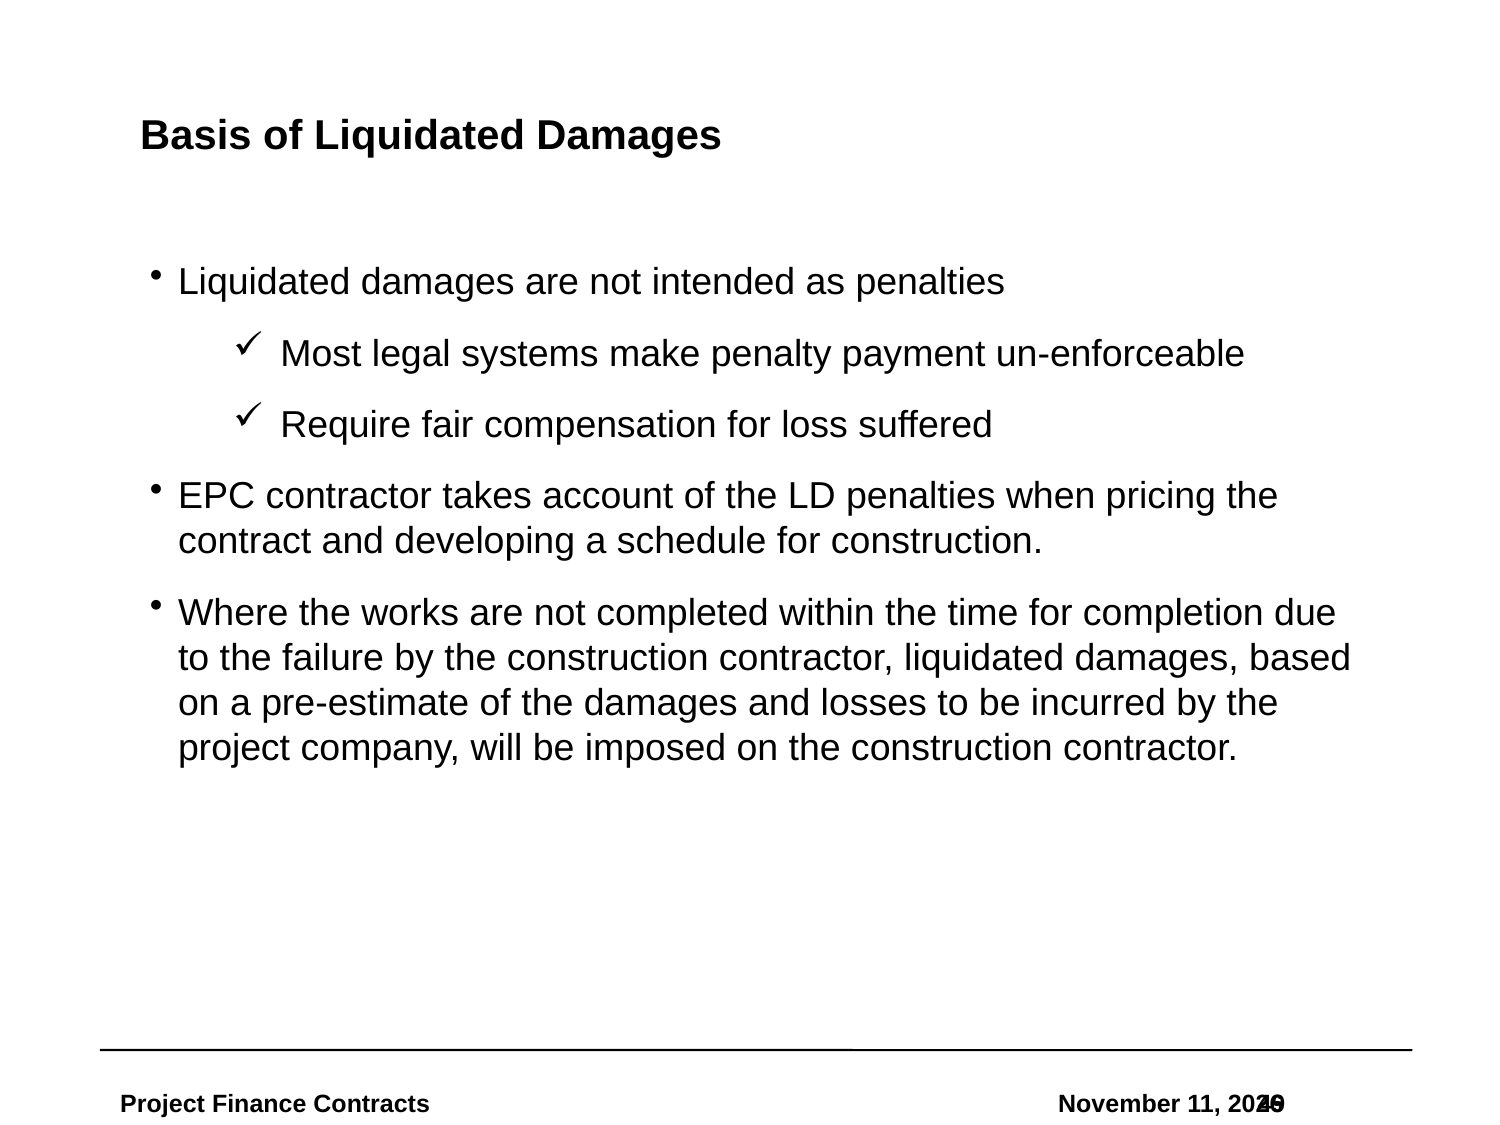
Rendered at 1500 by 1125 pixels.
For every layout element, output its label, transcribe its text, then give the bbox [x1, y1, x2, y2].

list Liquidated damages are not intended as penalties Most legal systems make penalty payment un-enforceable Require fair compensation for loss suffered EPC contractor takes account of the LD penalties when pricing the contract and developing a schedule for construction. Where the works are not completed within the time for completion due to the failure by the construction contractor, liquidated damages, based on a pre-estimate of the damages and losses to be incurred by the project company, will be imposed on the construction contractor. [124, 249, 1376, 1001]
title Basis of Liquidated Damages [124, 99, 1288, 226]
